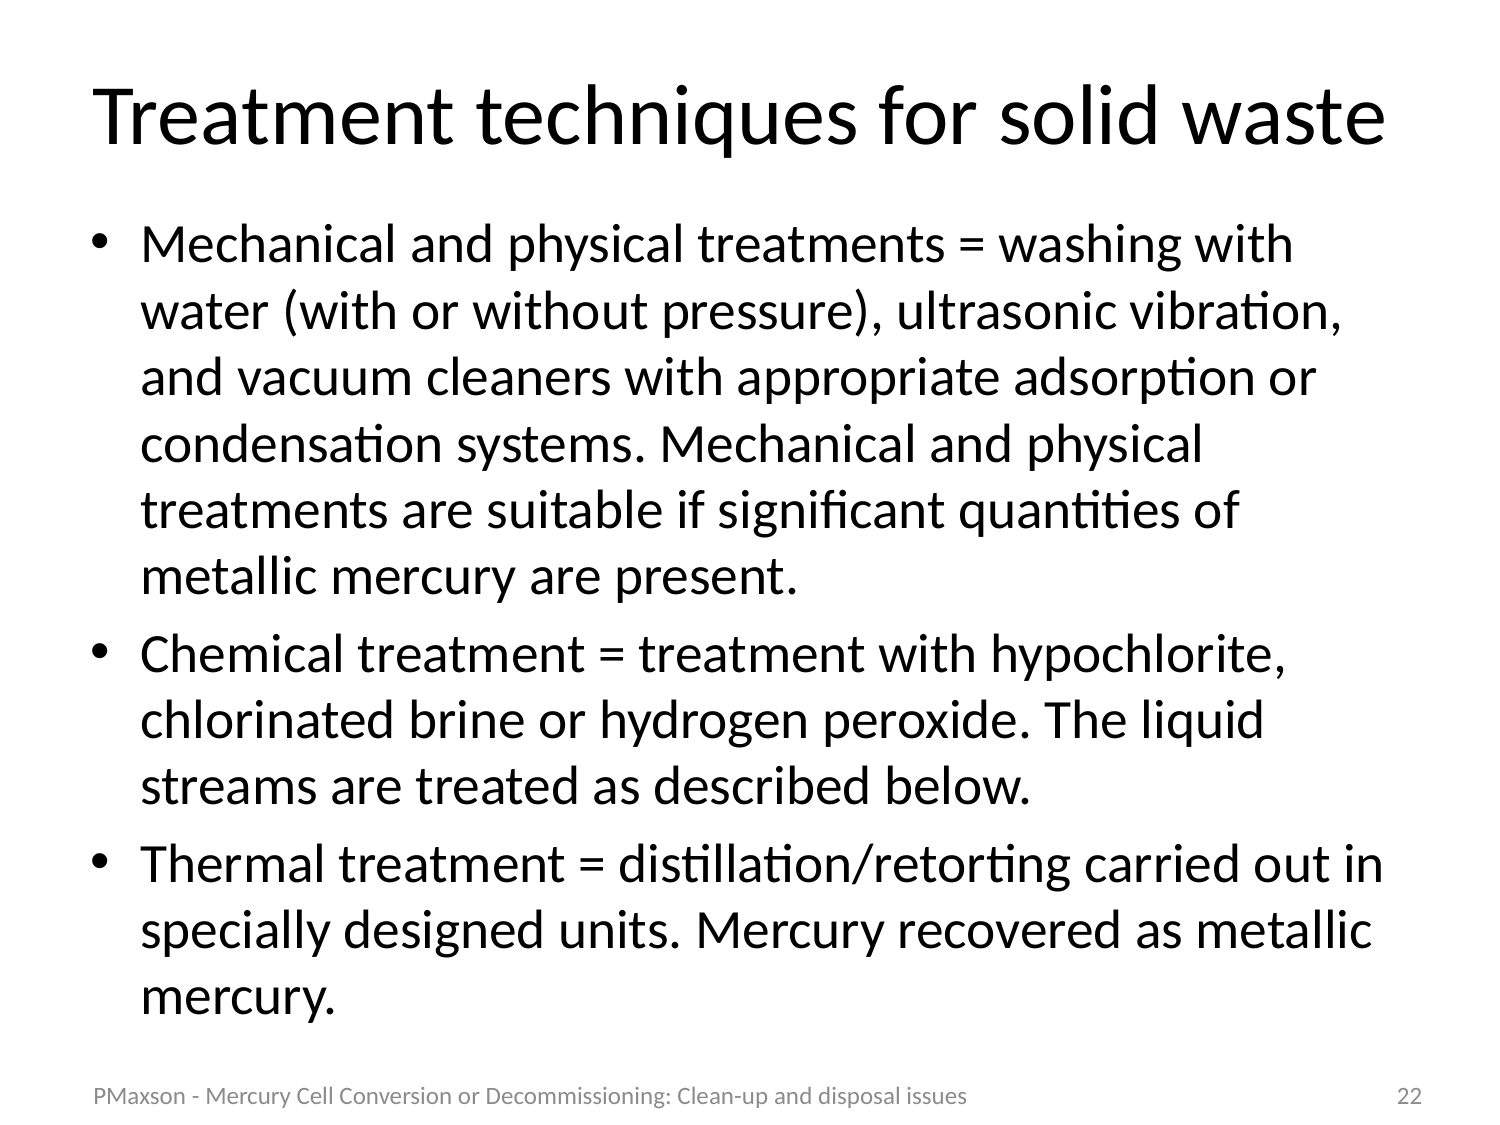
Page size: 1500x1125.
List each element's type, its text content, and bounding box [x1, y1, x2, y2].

slide_number 22 [1074, 1065, 1438, 1125]
title Treatment techniques for solid waste [75, 45, 1425, 175]
footer PMaxson - Mercury Cell Conversion or Decommissioning: Clean-up and disposal issues [75, 1065, 988, 1125]
list Mechanical and physical treatments = washing with water (with or without pressure), ultrasonic vibration, and vacuum cleaners with appropriate adsorption or condensation systems. Mechanical and physical treatments are suitable if significant quantities of metallic mercury are present. Chemical treatment = treatment with hypochlorite, chlorinated brine or hydrogen peroxide. The liquid streams are treated as described below. Thermal treatment = distillation/retorting carried out in specially designed units. Mercury recovered as metallic mercury. [75, 200, 1425, 1038]
